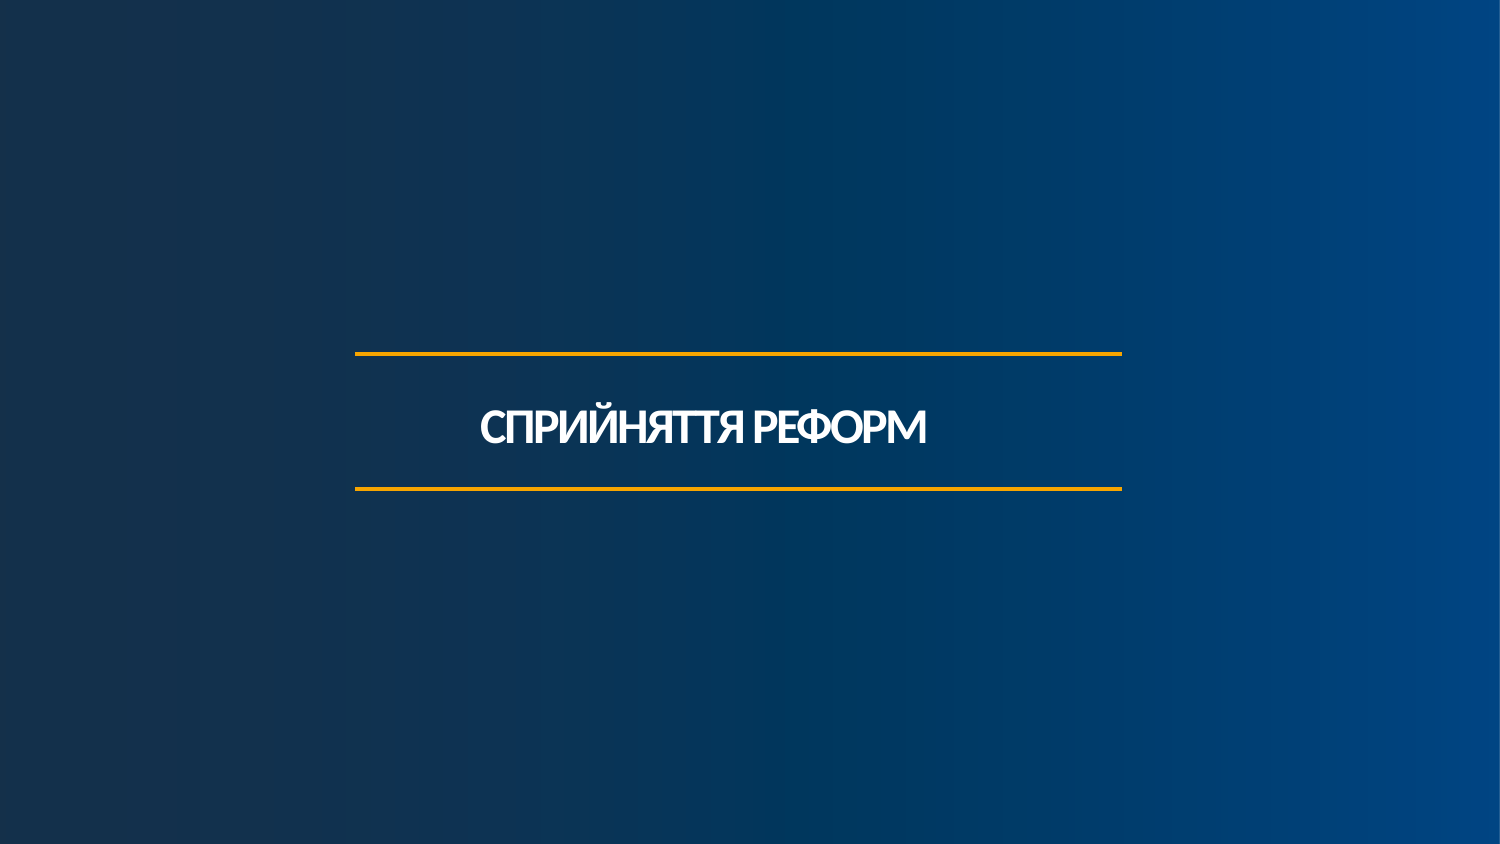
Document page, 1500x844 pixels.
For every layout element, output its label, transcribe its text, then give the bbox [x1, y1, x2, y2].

text_box [0, 0, 1500, 844]
text_box СПРИЙНЯТТЯ РЕФОРМ [379, 393, 1098, 455]
